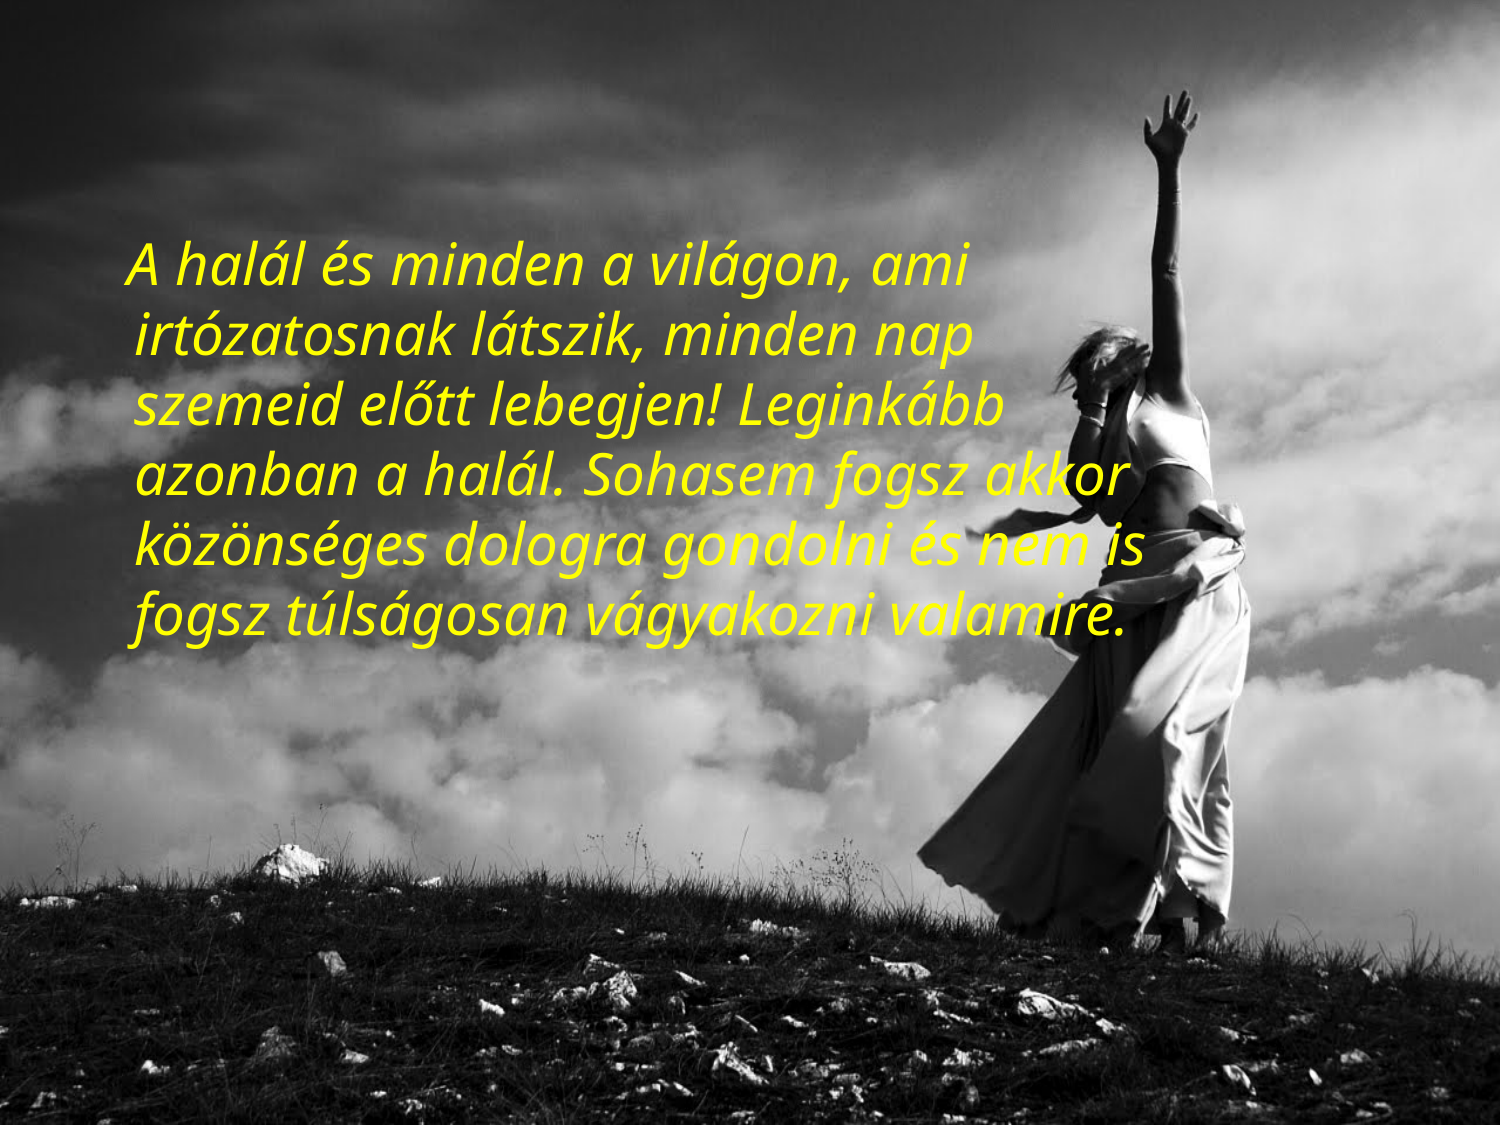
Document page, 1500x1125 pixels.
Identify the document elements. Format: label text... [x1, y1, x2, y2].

picture [0, 0, 1500, 1125]
list A halál és minden a világon, ami irtózatosnak látszik, minden nap szemeid előtt lebegjen! Leginkább azonban a halál. Sohasem fogsz akkor közönséges dologra gondolni és nem is fogsz túlságosan vágyakozni valamire. [29, 219, 1176, 988]
